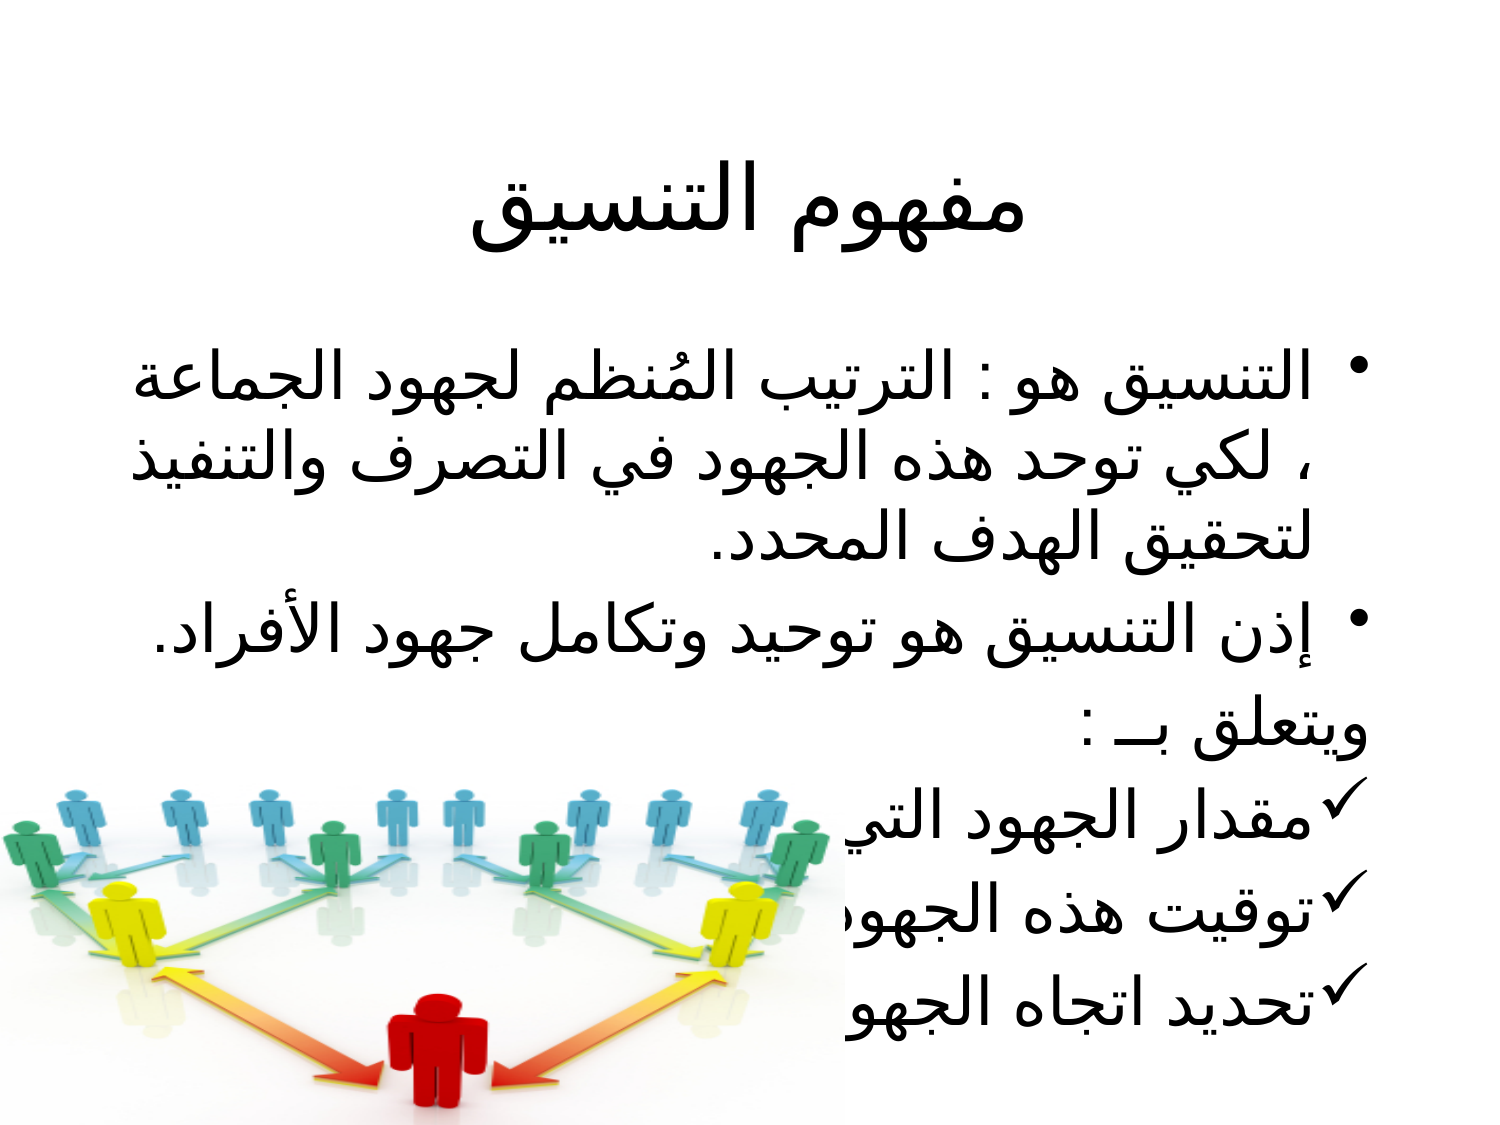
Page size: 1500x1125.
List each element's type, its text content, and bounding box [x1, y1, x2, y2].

picture [0, 774, 845, 1125]
title مفهوم التنسيق [112, 99, 1388, 288]
list التنسيق هو : الترتيب المُنظم لجهود الجماعة ، لكي توحد هذه الجهود في التصرف والتنفيذ لتحقيق الهدف المحدد. إذن التنسيق هو توحيد وتكامل جهود الأفراد. ويتعلق بــ : مقدار الجهود التي تبذل ( الكم والكيف) توقيت هذه الجهود. تحديد اتجاه الجهود. [112, 324, 1388, 1001]
